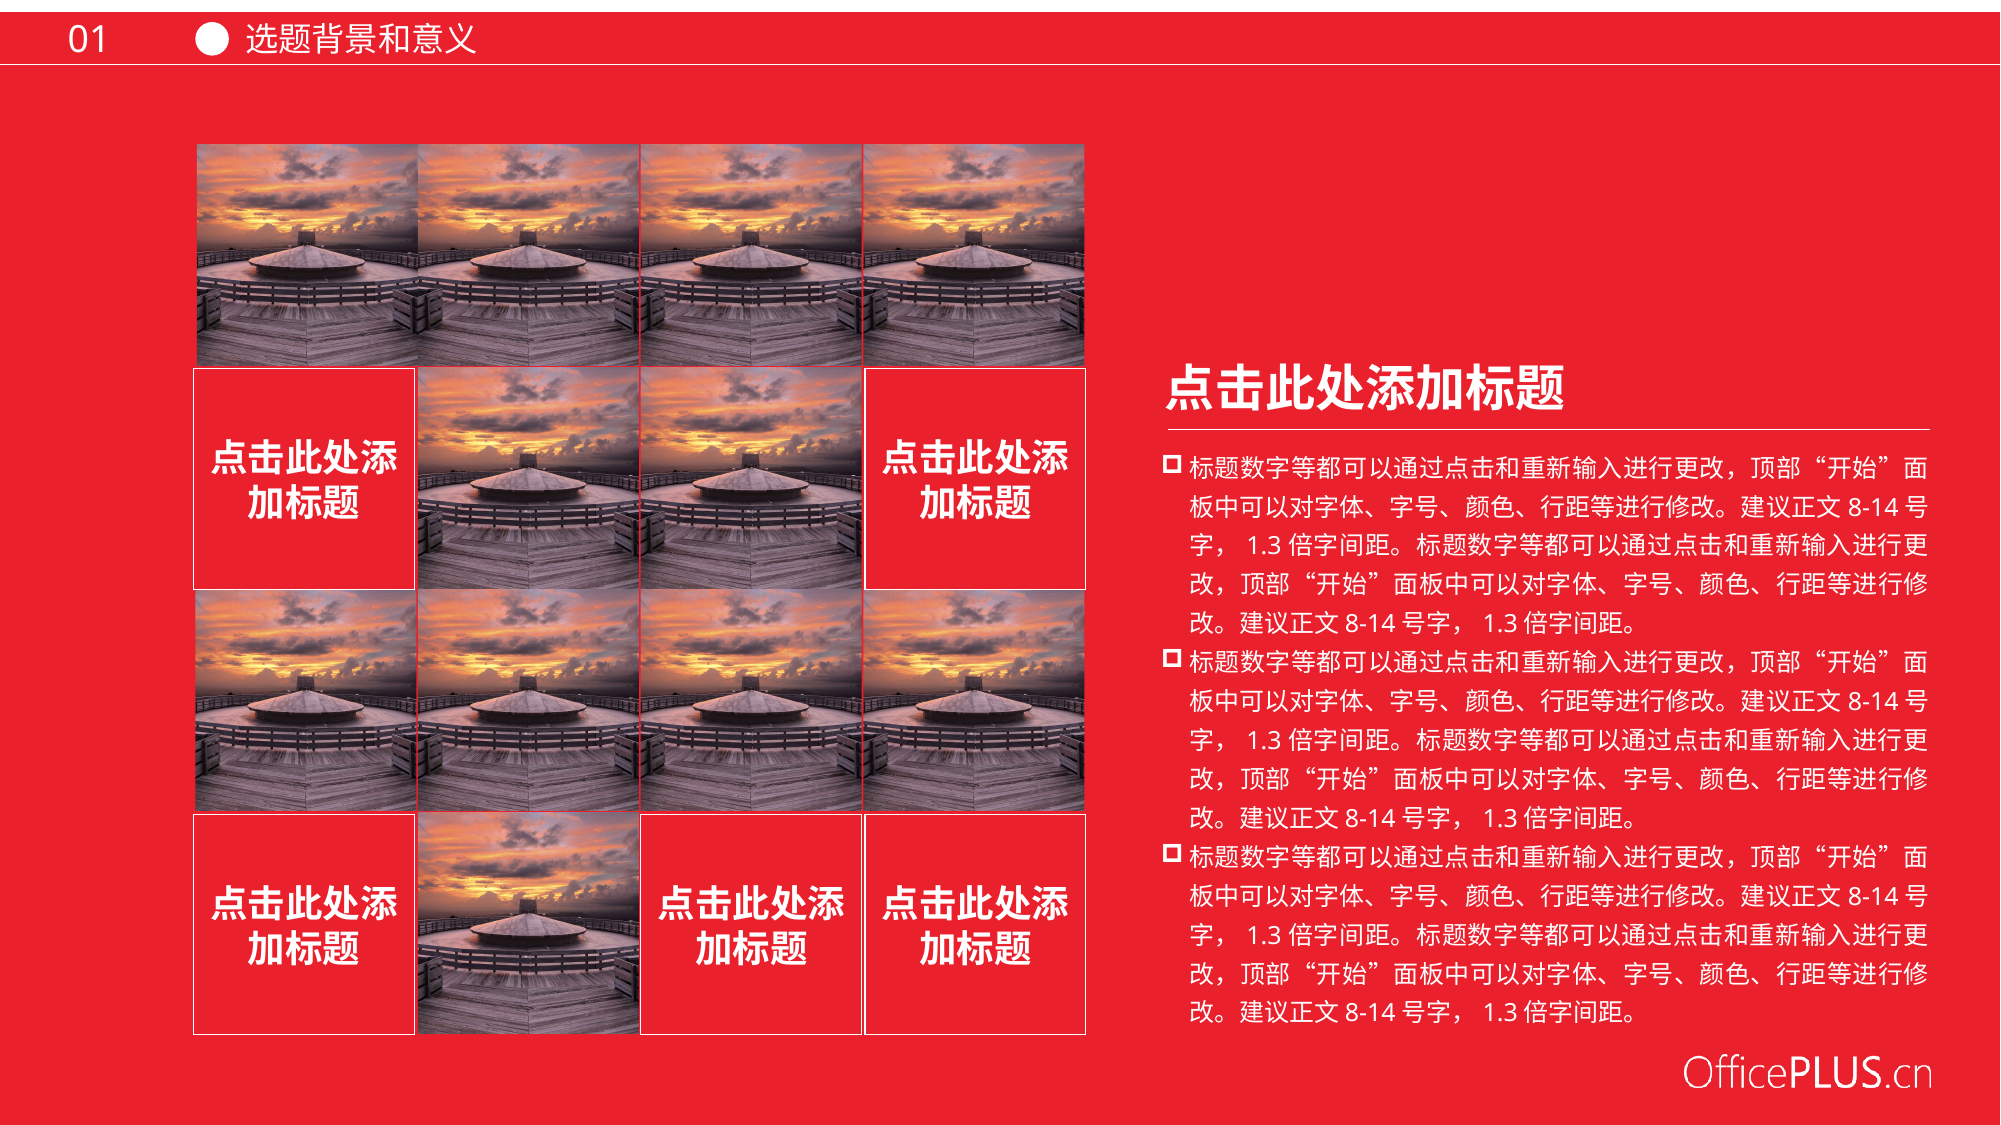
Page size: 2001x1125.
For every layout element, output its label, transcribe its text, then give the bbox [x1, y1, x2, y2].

picture [417, 812, 639, 1034]
picture [640, 144, 862, 811]
picture [195, 144, 639, 811]
text_box 点击此处添加标题 [864, 813, 1087, 1036]
picture [1684, 1054, 1931, 1088]
text_box 点击此处添加标题 [640, 813, 863, 1036]
text_box 点击此处添加标题 [1150, 349, 1580, 424]
text_box 点击此处添加标题 [864, 368, 1087, 591]
picture [863, 589, 1085, 811]
text_box 01 [52, 7, 126, 67]
text_box 点击此处添加标题 [193, 813, 416, 1036]
text_box [194, 20, 230, 57]
text_box 选题背景和意义 [230, 10, 494, 66]
picture [863, 144, 1085, 366]
text_box 点击此处添加标题 [193, 368, 416, 591]
text_box 标题数字等都可以通过点击和重新输入进行更改，顶部“开始”面板中可以对字体、字号、颜色、行距等进行修改。建议正文8-14号字，1.3倍字间距。标题数字等都可以通过点击和重新输入进行更改，顶部“开始”面板中可以对字体、字号、颜色、行距等进行修改。建议正文8-14号字，1.3倍字间距。 标题数字等都可以通过点击和重新输入进行更改，顶部“开始”面板中可以对字体、字号、颜色、行距等进行修改。建议正文8-14号字，1.3倍字间距。标题数字等都可以通过点击和重新输入进行更改，顶部“开始”面板中可以对字体、字号、颜色、行距等进行修改。建议正文8-14号字，1.3倍字间距。 标题数字等都可以通过点击和重新输入进行更改，顶部“开始”面板中可以对字体、字号、颜色、行距等进行修改。建议正文8-14号字，1.3倍字间距。标题数字等都可以通过点击和重新输入进行更改，顶部“开始”面板中可以对字体、字号、颜色、行距等进行修改。建议正文8-14号字，1.3倍字间距。 [1146, 435, 1945, 1035]
